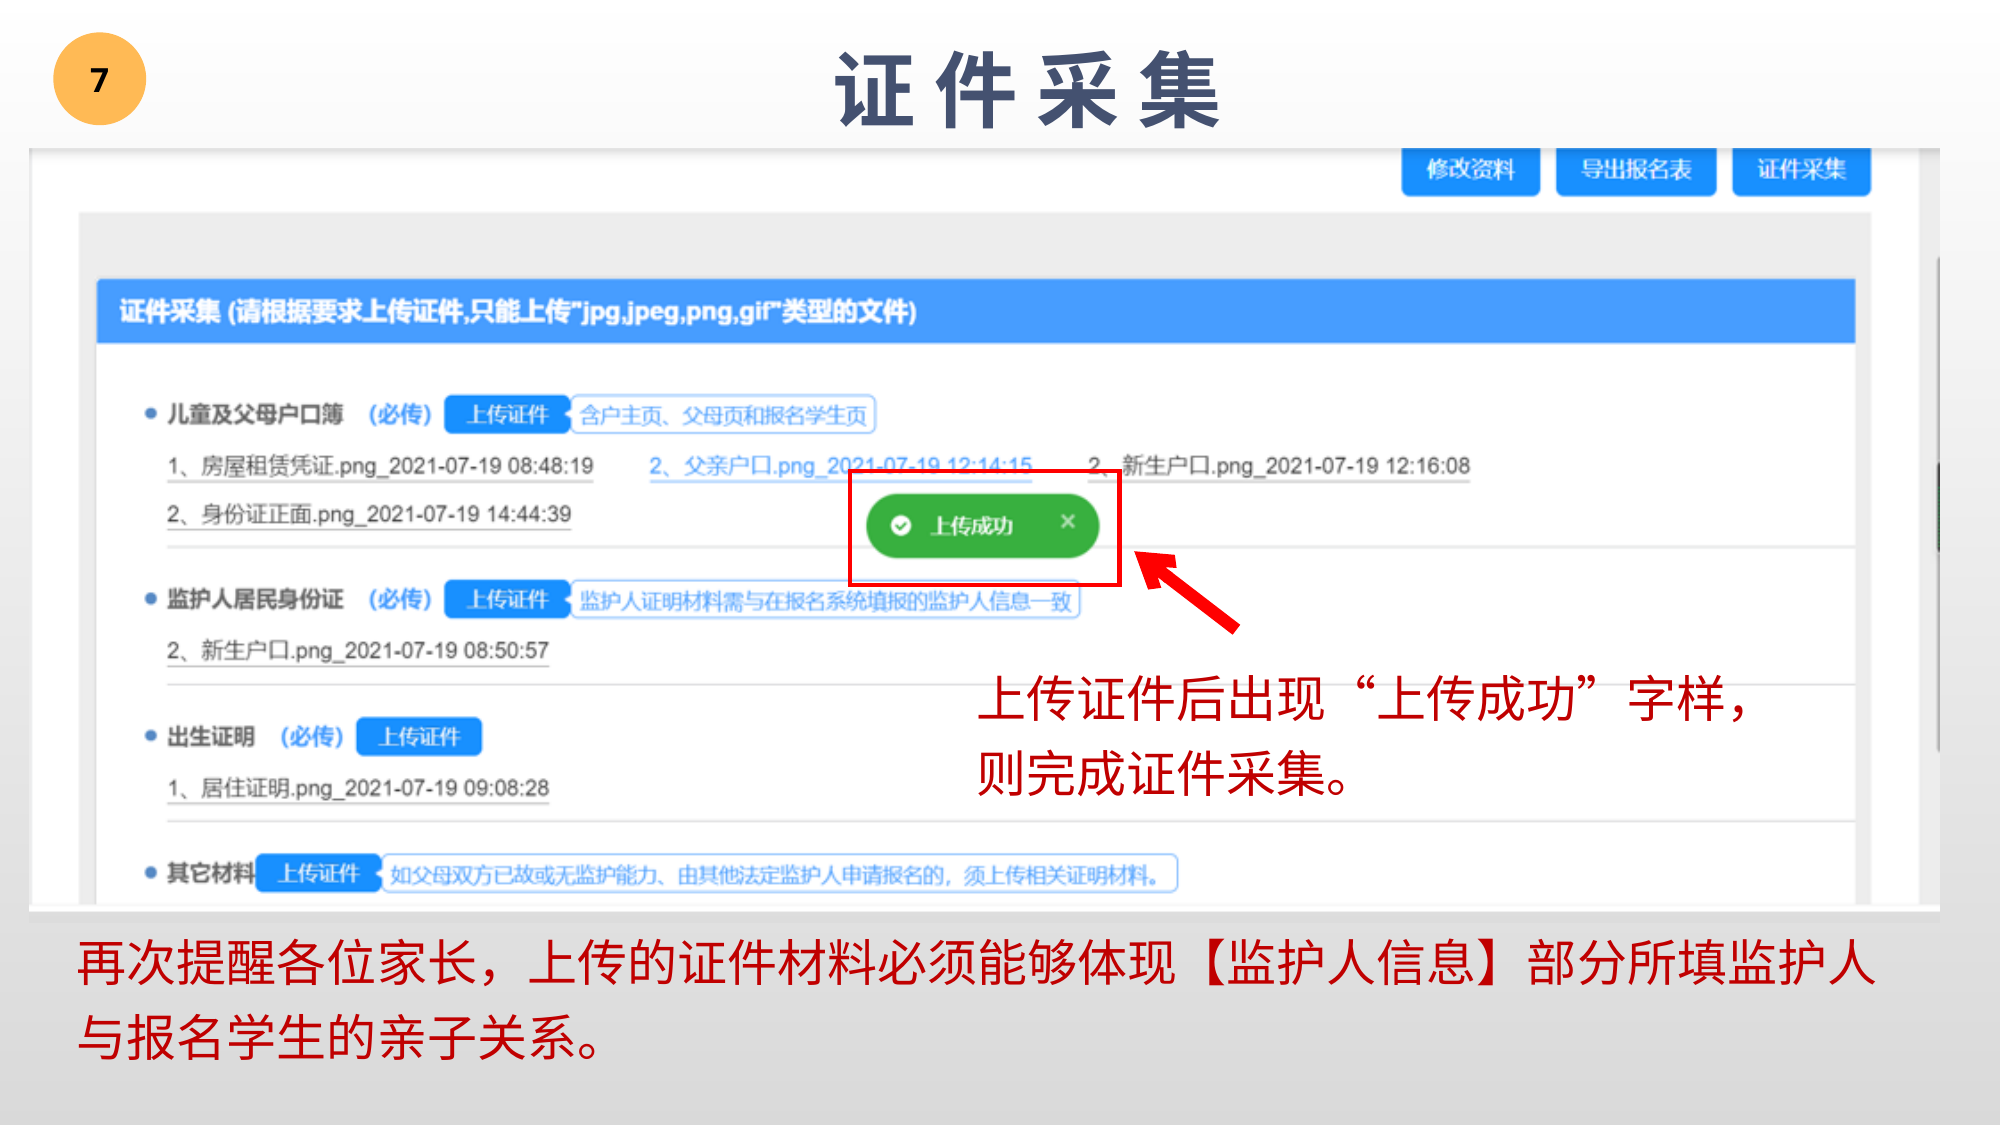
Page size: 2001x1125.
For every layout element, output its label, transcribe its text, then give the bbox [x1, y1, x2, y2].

text_box 再次提醒各位家长，上传的证件材料必须能够体现【监护人信息】部分所填监护人与报名学生的亲子关系。 [62, 923, 1940, 1074]
text_box 7 [52, 31, 148, 127]
picture [29, 148, 1940, 923]
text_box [1134, 551, 1237, 630]
text_box 证 件 采 集 [817, 30, 1265, 146]
